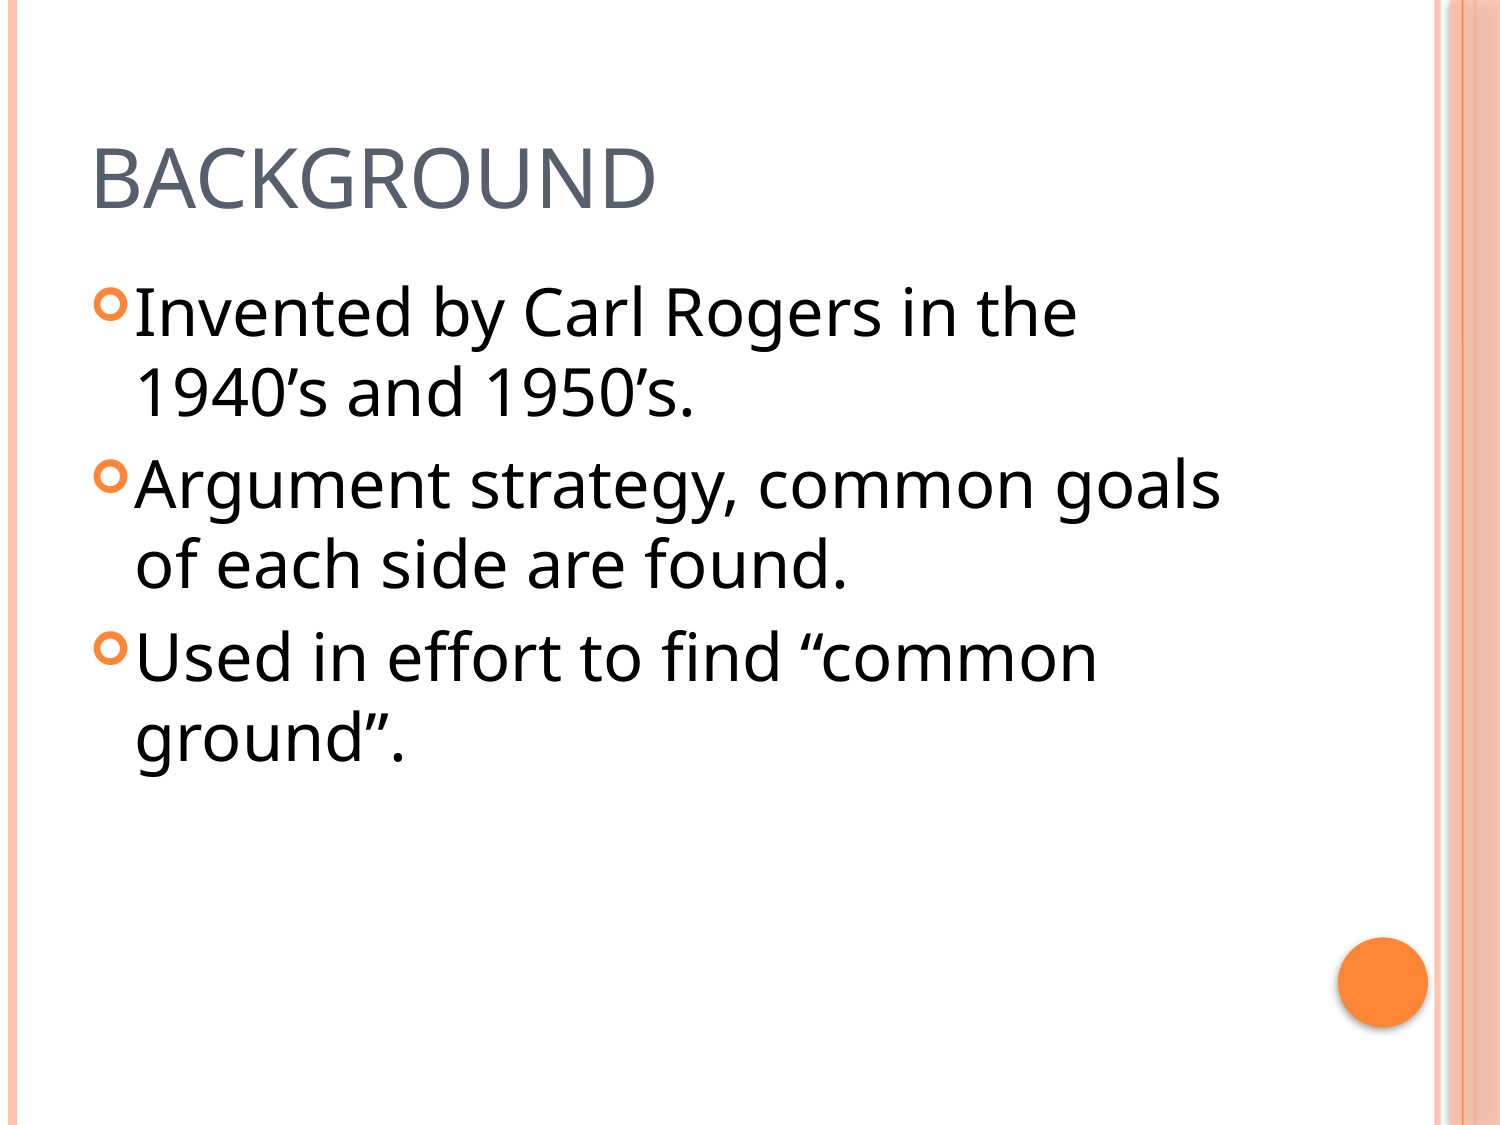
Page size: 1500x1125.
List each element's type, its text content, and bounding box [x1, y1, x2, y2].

title Background [75, 45, 1300, 233]
list Invented by Carl Rogers in the 1940’s and 1950’s. Argument strategy, common goals of each side are found. Used in effort to find “common ground”. [75, 262, 1300, 1062]
